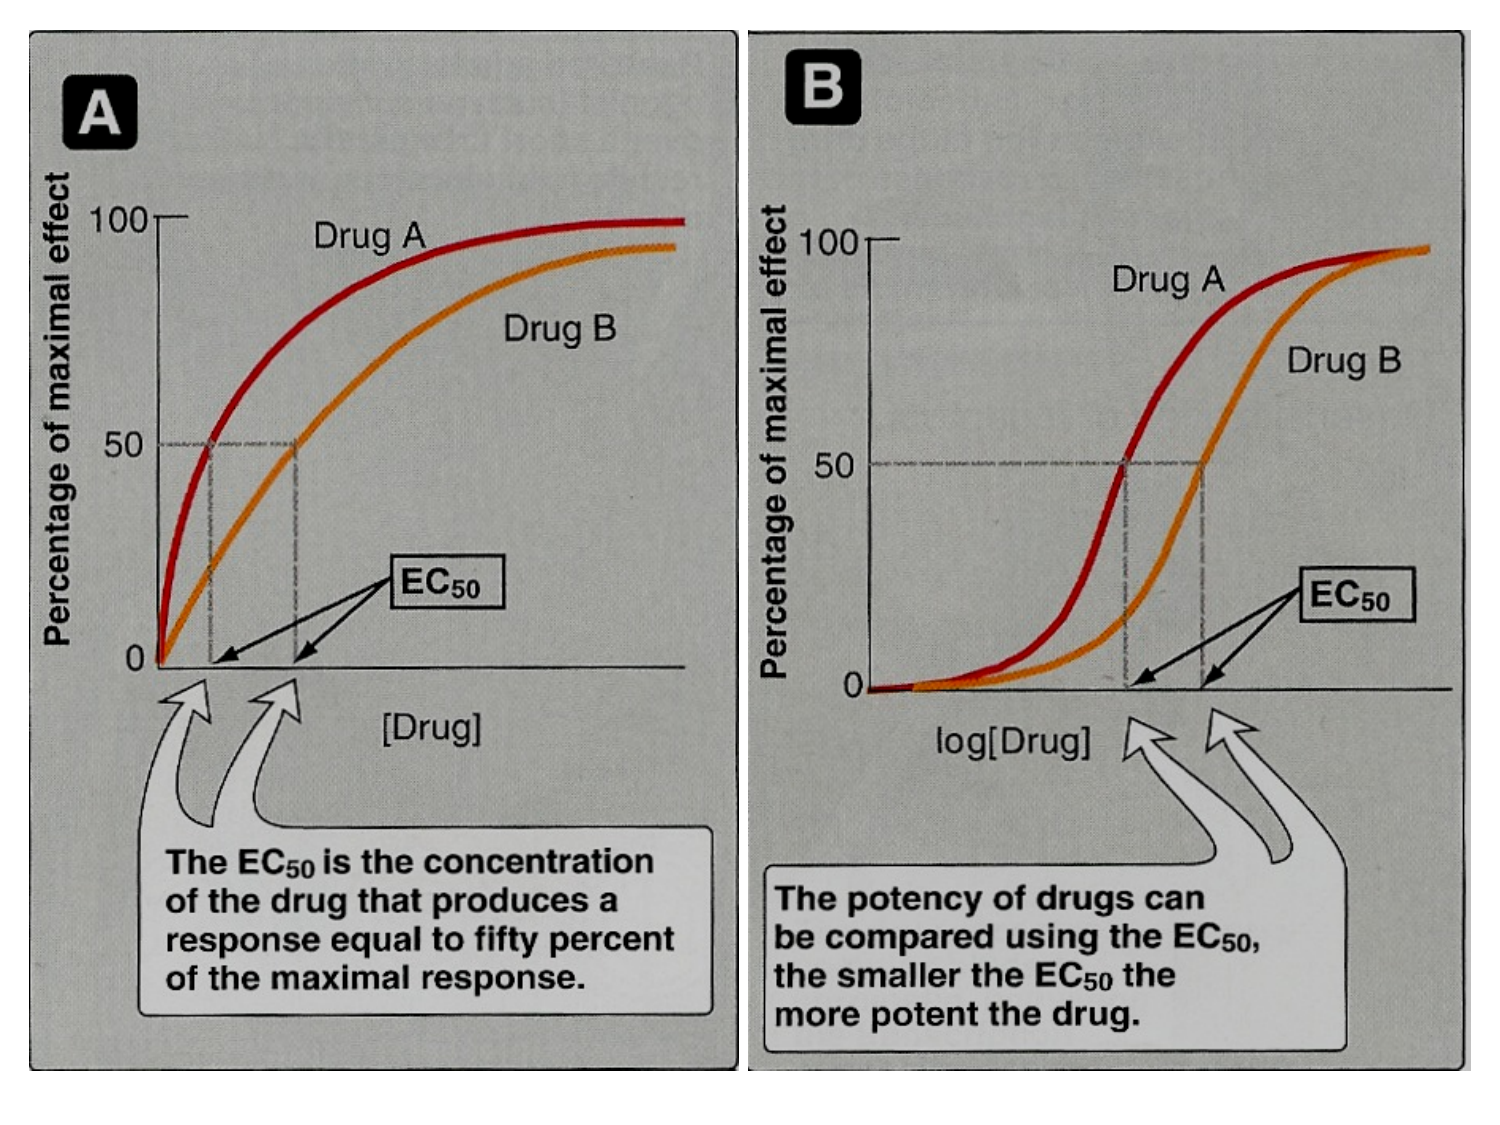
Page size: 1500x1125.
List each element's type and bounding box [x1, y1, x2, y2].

list [29, 30, 739, 1071]
picture [748, 30, 1471, 1071]
